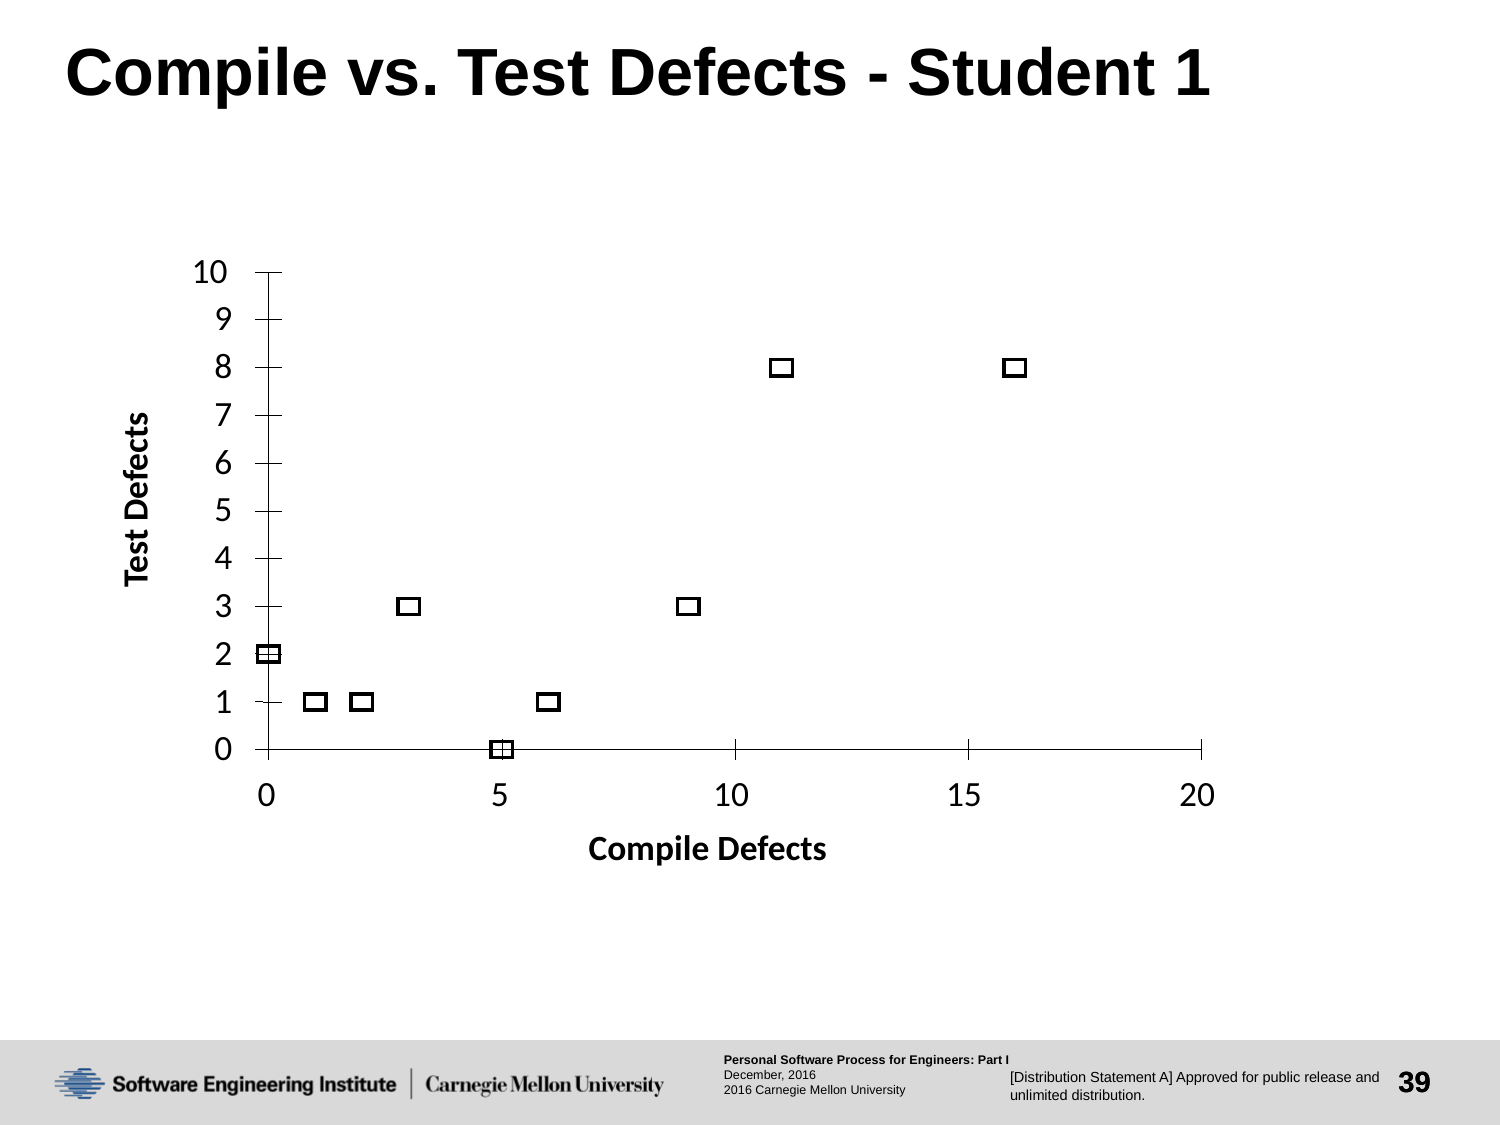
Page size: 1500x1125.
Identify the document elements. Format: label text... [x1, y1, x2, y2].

title Compile vs. Test Defects - Student 1 [65, 37, 1313, 148]
picture [46, 1061, 673, 1104]
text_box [118, 253, 1218, 868]
text_box [137, 245, 1355, 1050]
